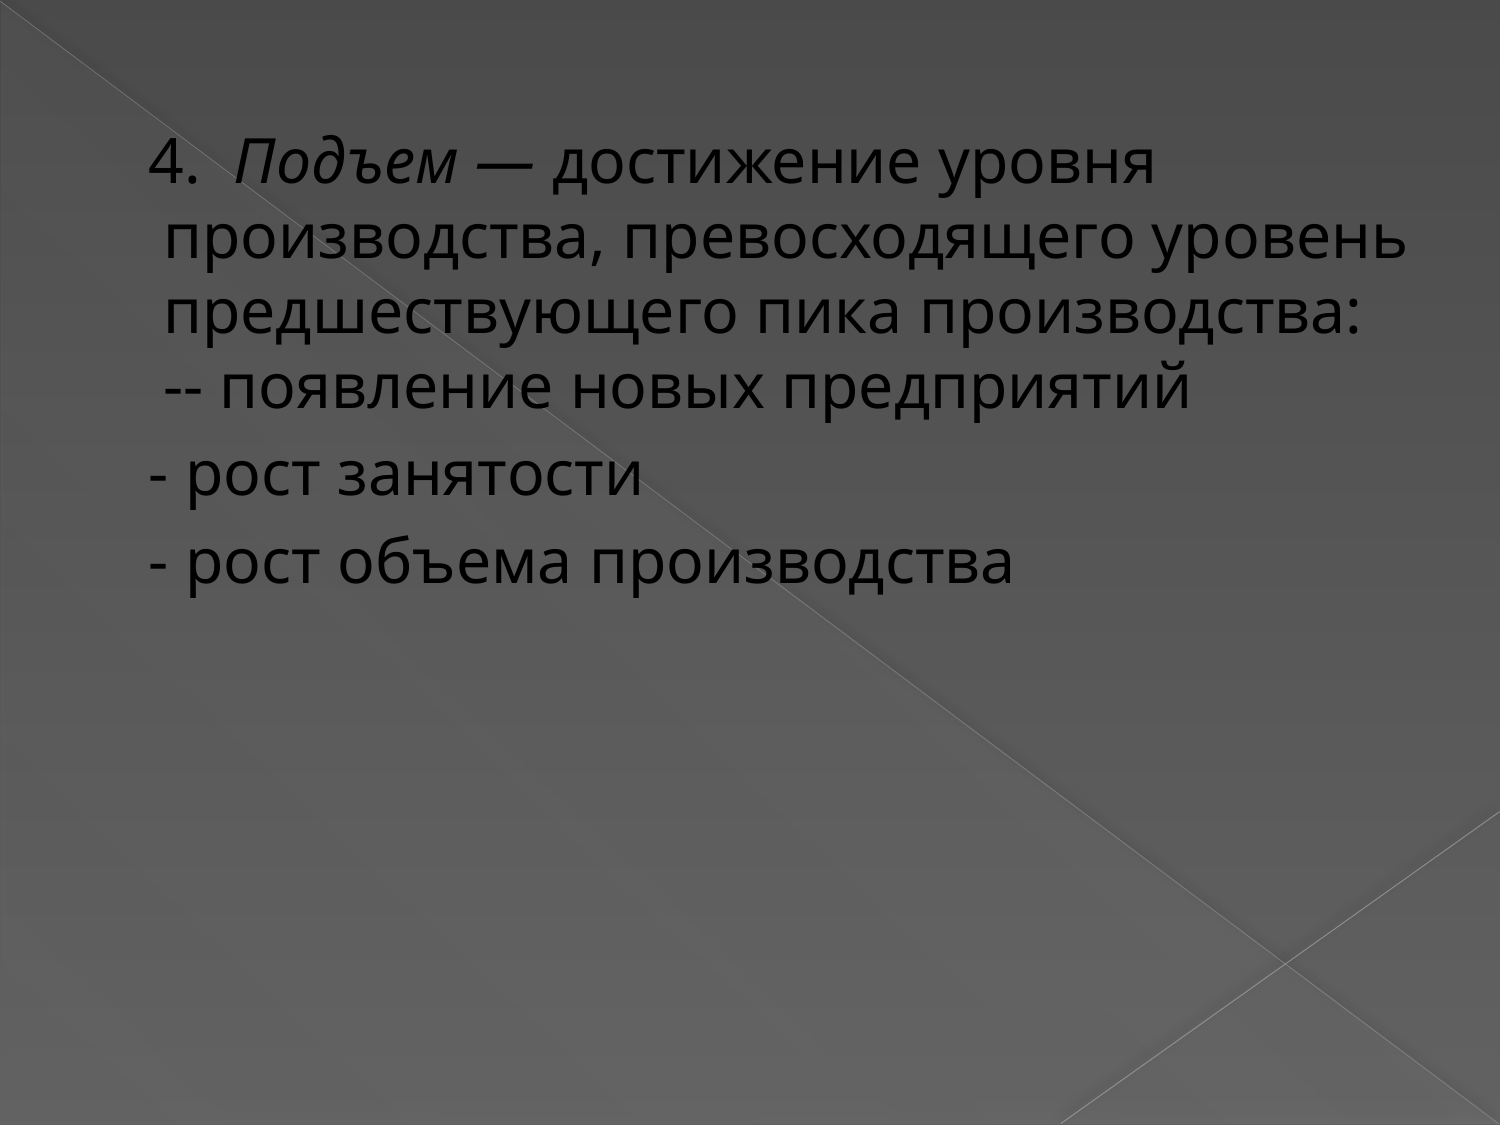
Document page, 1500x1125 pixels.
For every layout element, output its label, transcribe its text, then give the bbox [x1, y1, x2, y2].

list 4. Подъем — достижение уровня производства, превосходящего уровень предшествующего пика производства: -- появление новых предприятий - рост занятости - рост объема производства [75, 113, 1425, 1083]
